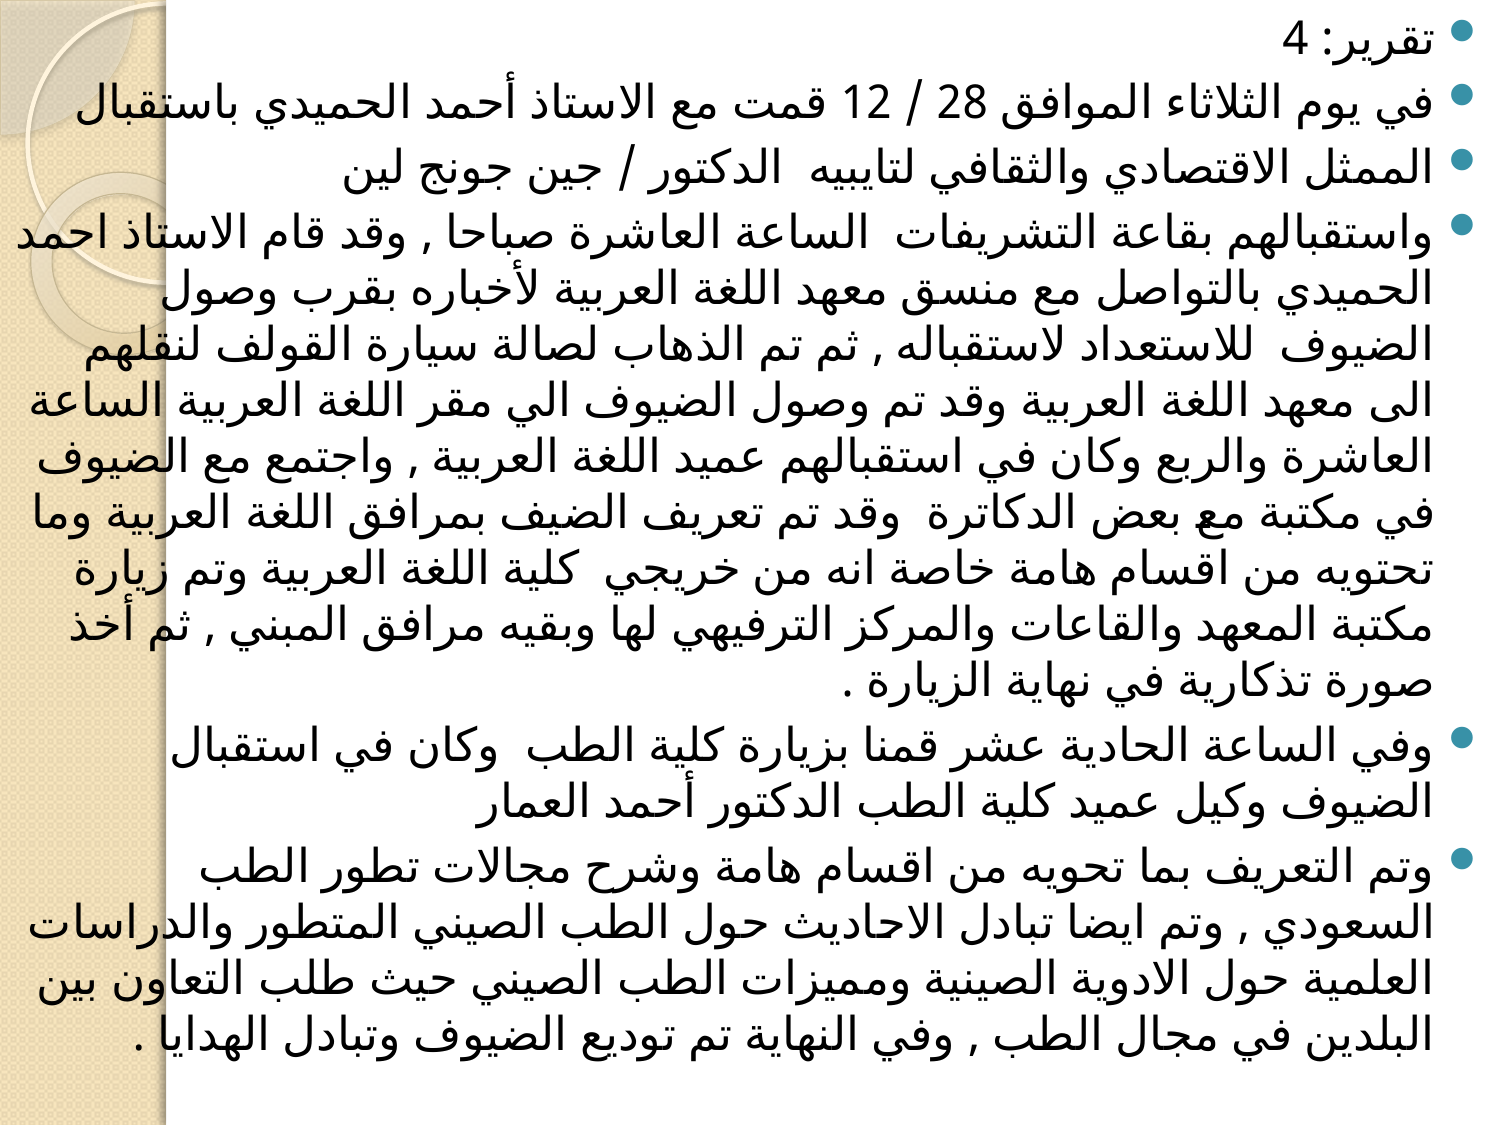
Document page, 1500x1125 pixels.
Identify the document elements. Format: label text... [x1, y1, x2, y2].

list تقرير: 4 في يوم الثلاثاء الموافق 28 / 12 قمت مع الاستاذ أحمد الحميدي باستقبال الممثل الاقتصادي والثقافي لتايبيه الدكتور / جين جونج لين واستقبالهم بقاعة التشريفات الساعة العاشرة صباحا , وقد قام الاستاذ احمد الحميدي بالتواصل مع منسق معهد اللغة العربية لأخباره بقرب وصول الضيوف للاستعداد لاستقباله , ثم تم الذهاب لصالة سيارة القولف لنقلهم الى معهد اللغة العربية وقد تم وصول الضيوف الي مقر اللغة العربية الساعة العاشرة والربع وكان في استقبالهم عميد اللغة العربية , واجتمع مع الضيوف في مكتبة مع بعض الدكاترة وقد تم تعريف الضيف بمرافق اللغة العربية وما تحتويه من اقسام هامة خاصة انه من خريجي كلية اللغة العربية وتم زيارة مكتبة المعهد والقاعات والمركز الترفيهي لها وبقيه مرافق المبني , ثم أخذ صورة تذكارية في نهاية الزيارة . وفي الساعة الحادية عشر قمنا بزيارة كلية الطب وكان في استقبال الضيوف وكيل عميد كلية الطب الدكتور أحمد العمار وتم التعريف بما تحويه من اقسام هامة وشرح مجالات تطور الطب السعودي , وتم ايضا تبادل الاحاديث حول الطب الصيني المتطور والدراسات العلمية حول الادوية الصينية ومميزات الطب الصيني حيث طلب التعاون بين البلدين في مجال الطب , وفي النهاية تم توديع الضيوف وتبادل الهدايا . [0, 0, 1500, 1125]
